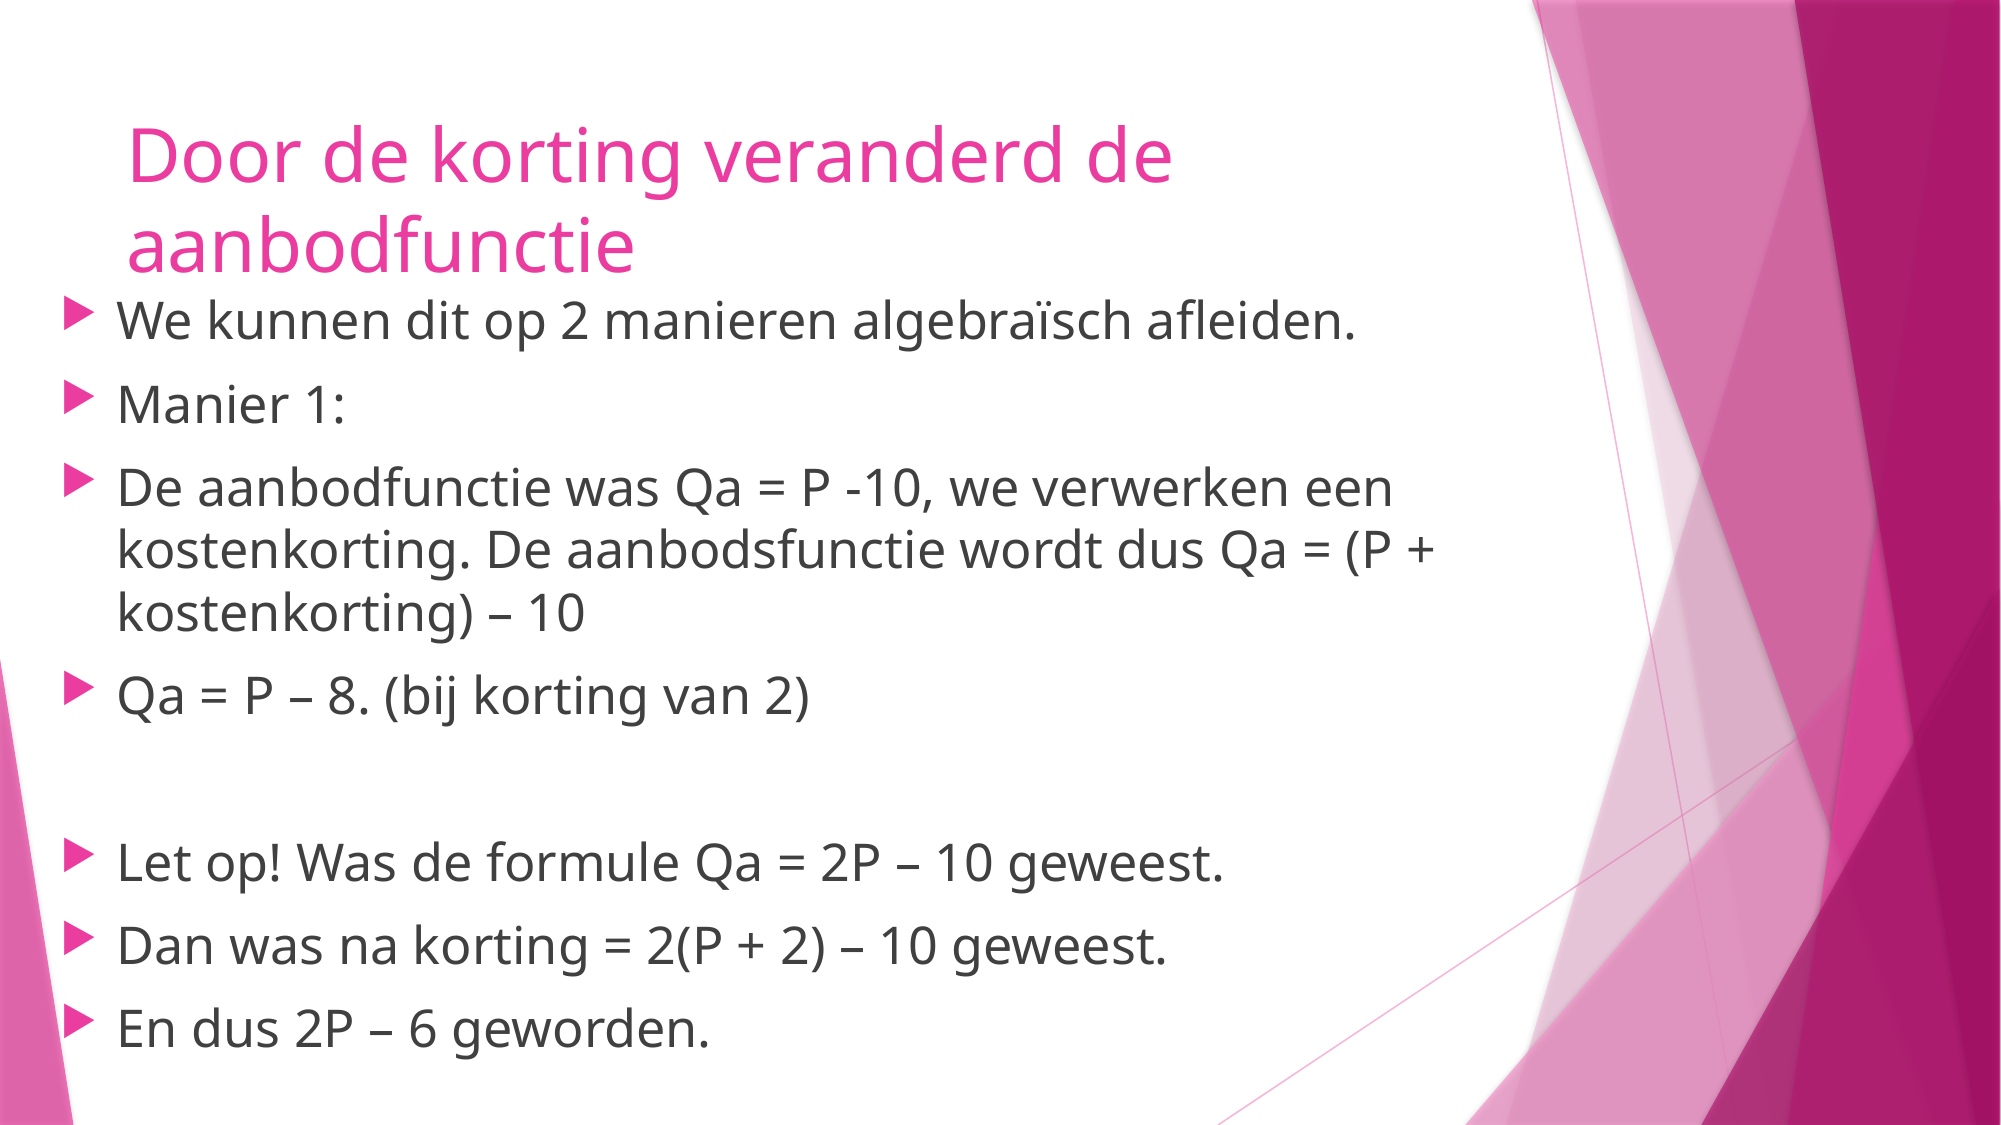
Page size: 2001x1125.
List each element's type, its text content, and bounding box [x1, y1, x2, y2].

title Door de korting veranderd de aanbodfunctie [111, 99, 1522, 280]
list We kunnen dit op 2 manieren algebraïsch afleiden. Manier 1: De aanbodfunctie was Qa = P -10, we verwerken een kostenkorting. De aanbodsfunctie wordt dus Qa = (P + kostenkorting) – 10 Qa = P – 8. (bij korting van 2) Let op! Was de formule Qa = 2P – 10 geweest. Dan was na korting = 2(P + 2) – 10 geweest. En dus 2P – 6 geworden. [45, 280, 1522, 1102]
